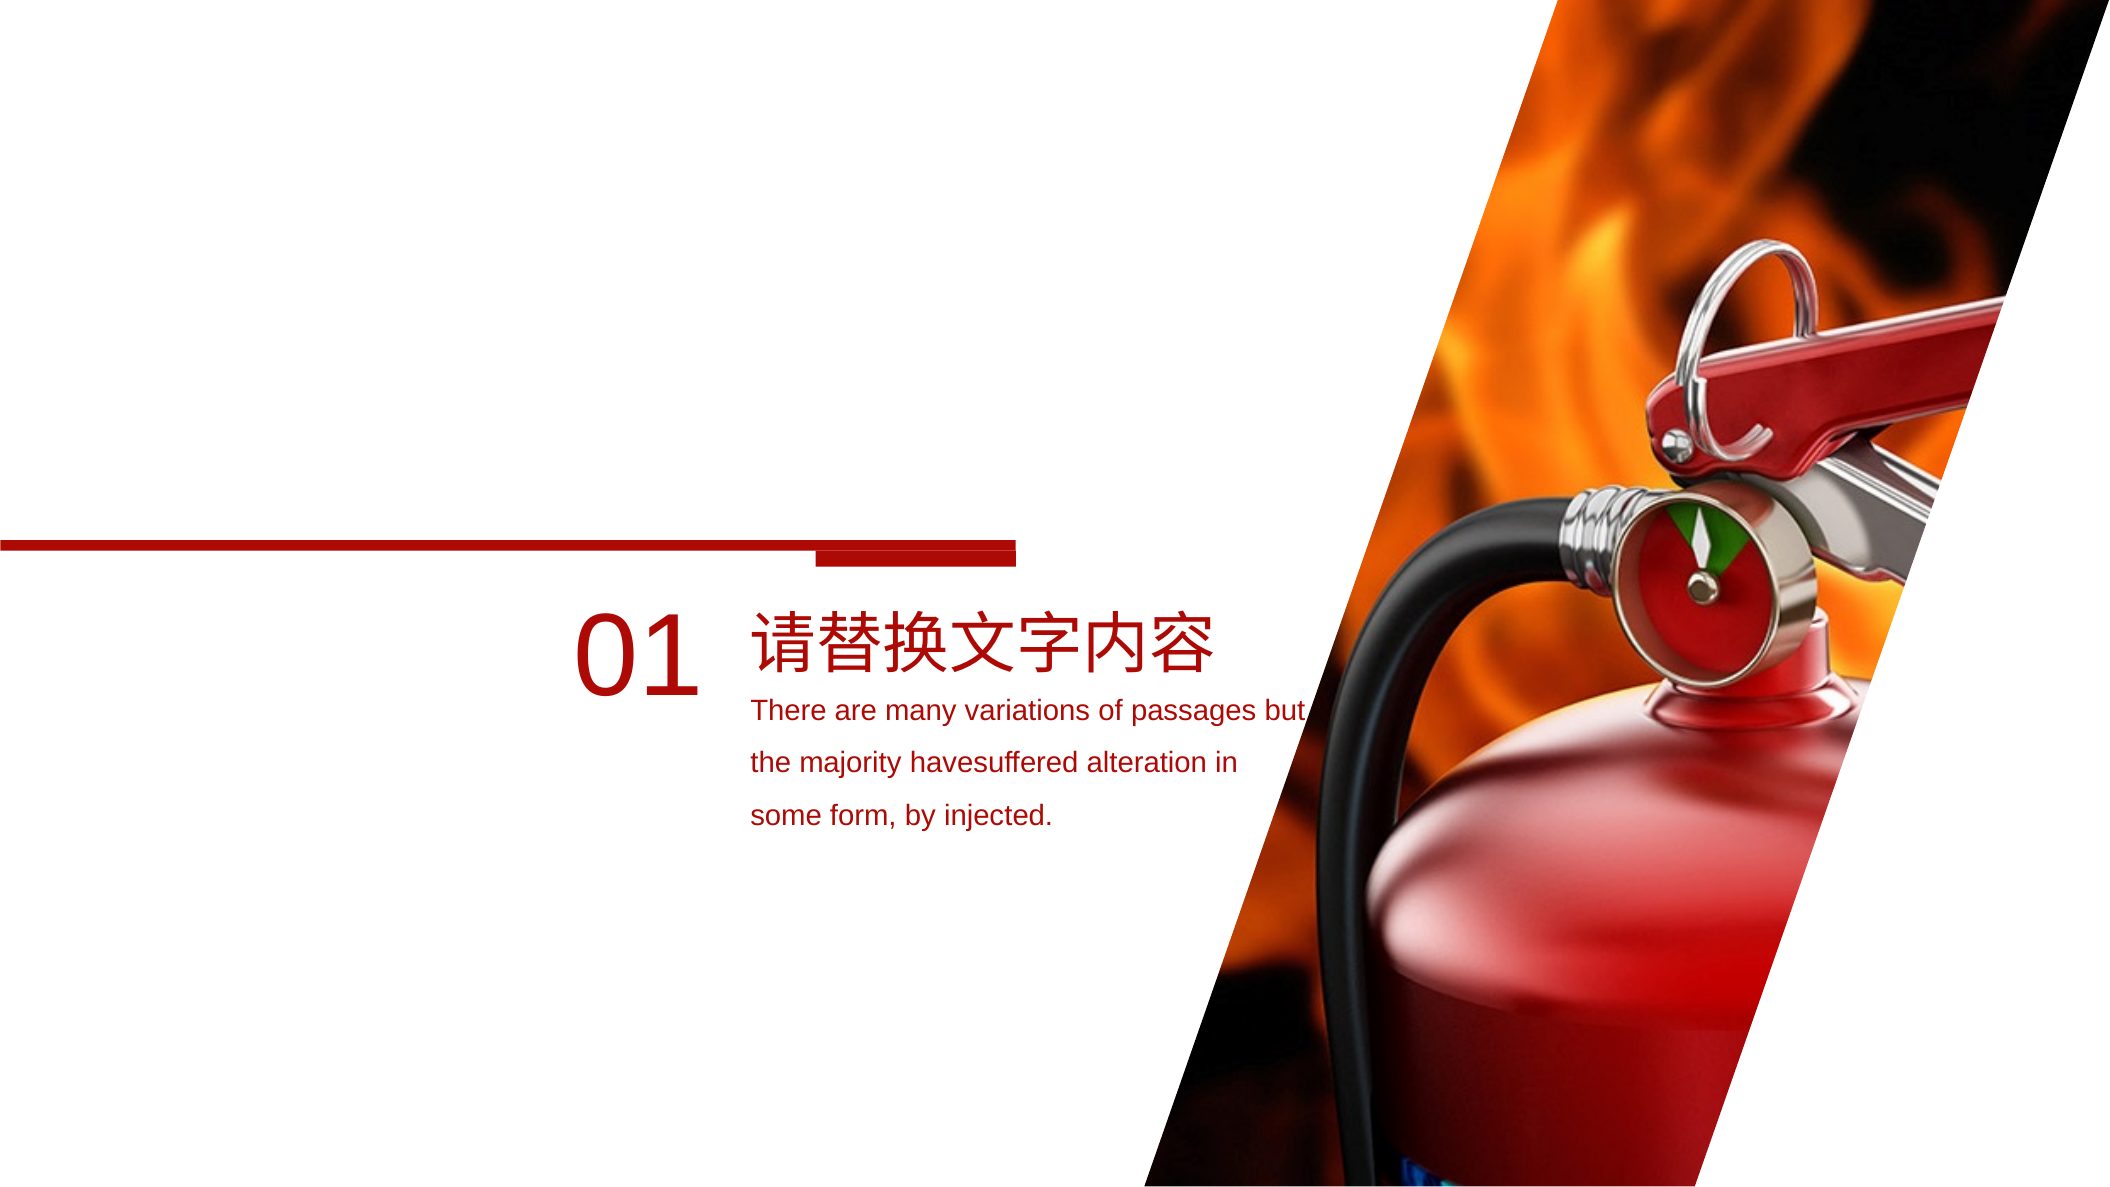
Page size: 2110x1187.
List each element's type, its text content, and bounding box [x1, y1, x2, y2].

text_box There are many variations of passages but the majority havesuffered alteration in some form, by injected. [750, 673, 1309, 832]
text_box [0, 540, 1016, 567]
text_box 01 [552, 570, 724, 726]
text_box [1144, 0, 2109, 1187]
text_box 请替换文字内容 [749, 584, 1217, 681]
